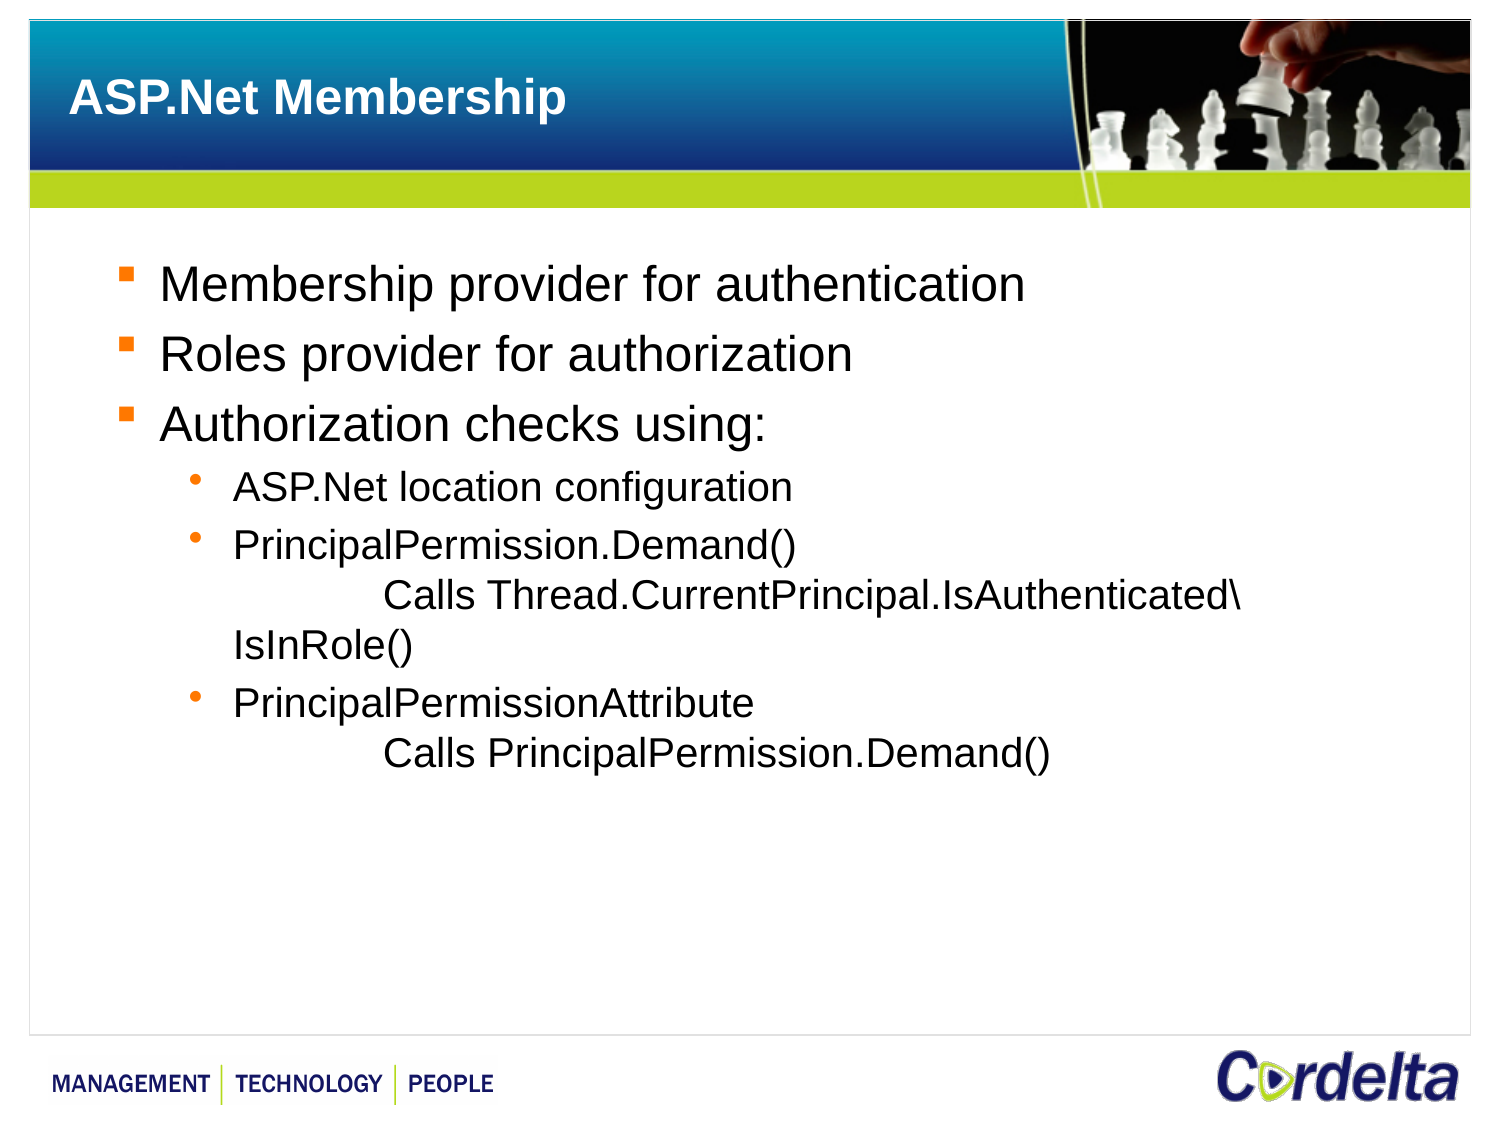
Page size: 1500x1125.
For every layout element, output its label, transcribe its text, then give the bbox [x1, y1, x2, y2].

list Membership provider for authentication Roles provider for authorization Authorization checks using: ASP.Net location configuration PrincipalPermission.Demand() Calls Thread.CurrentPrincipal.IsAuthenticated\IsInRole() PrincipalPermissionAttribute Calls PrincipalPermission.Demand() [100, 243, 1400, 1000]
picture [48, 1055, 498, 1105]
picture [28, 19, 1472, 208]
picture [30, 21, 1470, 208]
title ASP.Net Membership [53, 57, 1010, 143]
picture [1207, 1046, 1469, 1104]
